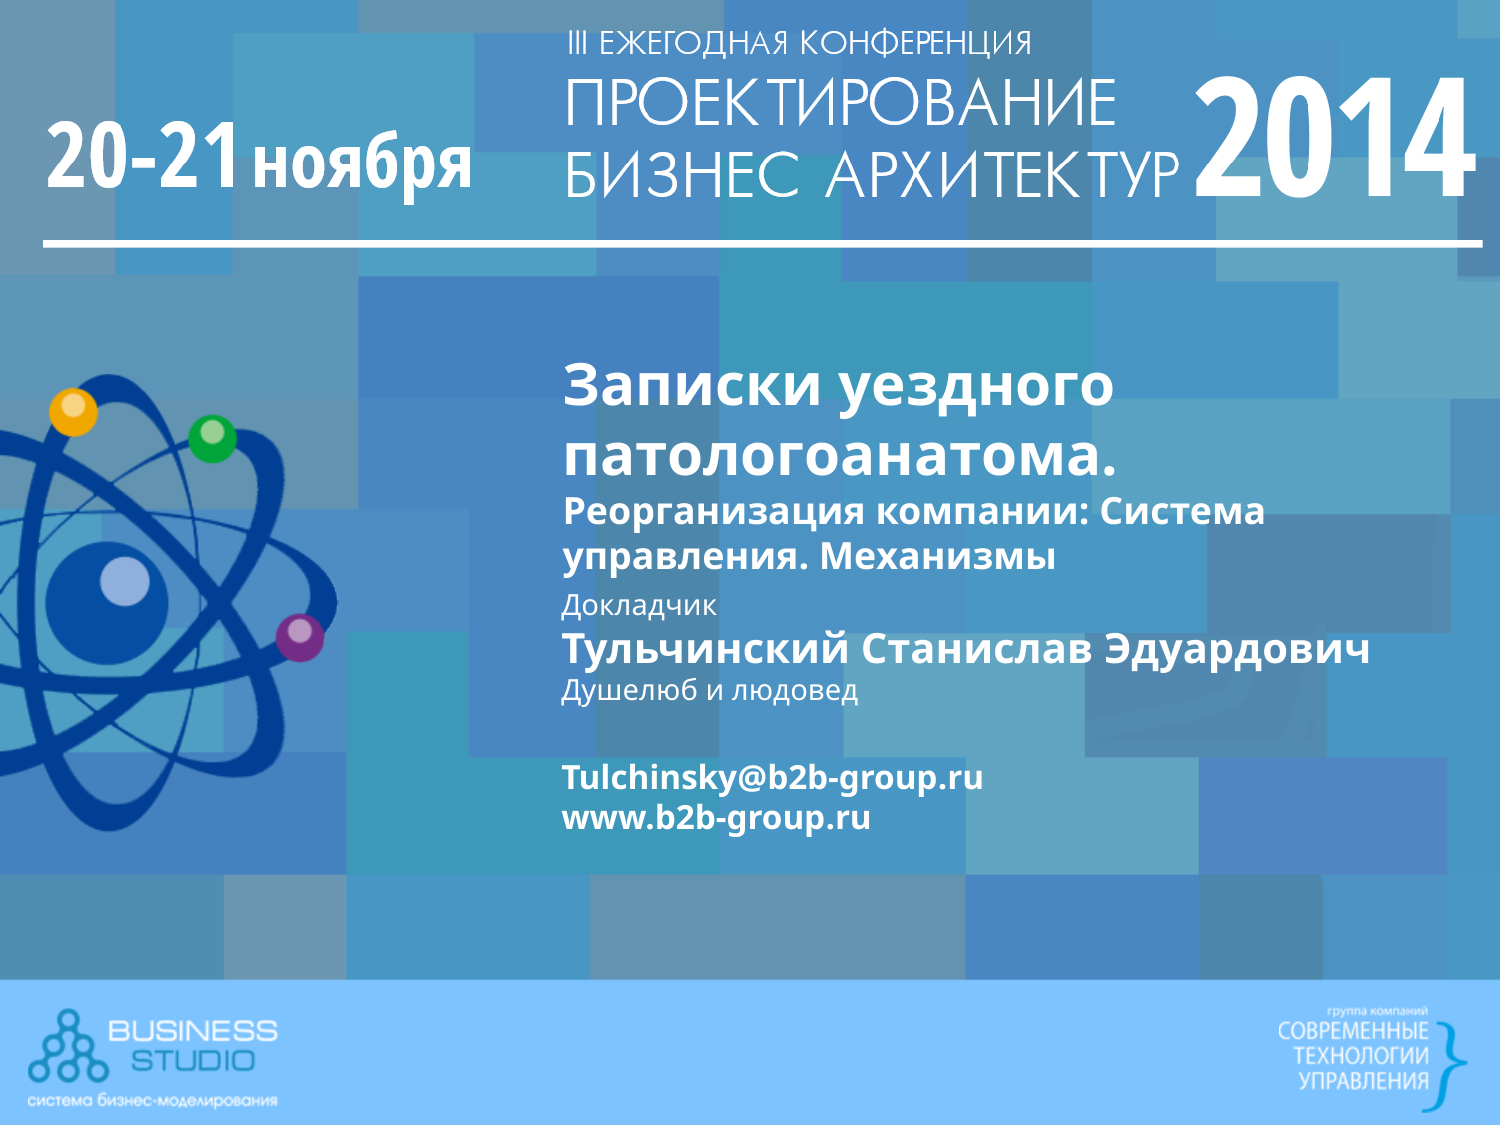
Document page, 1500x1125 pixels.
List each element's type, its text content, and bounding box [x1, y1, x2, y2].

text_box Записки уездного патологоанатома. Реорганизация компании: Система управления. Механизмы [547, 339, 1464, 585]
text_box Докладчик Тульчинский Станислав Эдуардович Душелюб и людовед Tulchinsky@b2b-group.ru www.b2b-group.ru [546, 579, 1462, 844]
picture [0, 0, 1500, 1125]
text_box [42, 239, 1484, 249]
